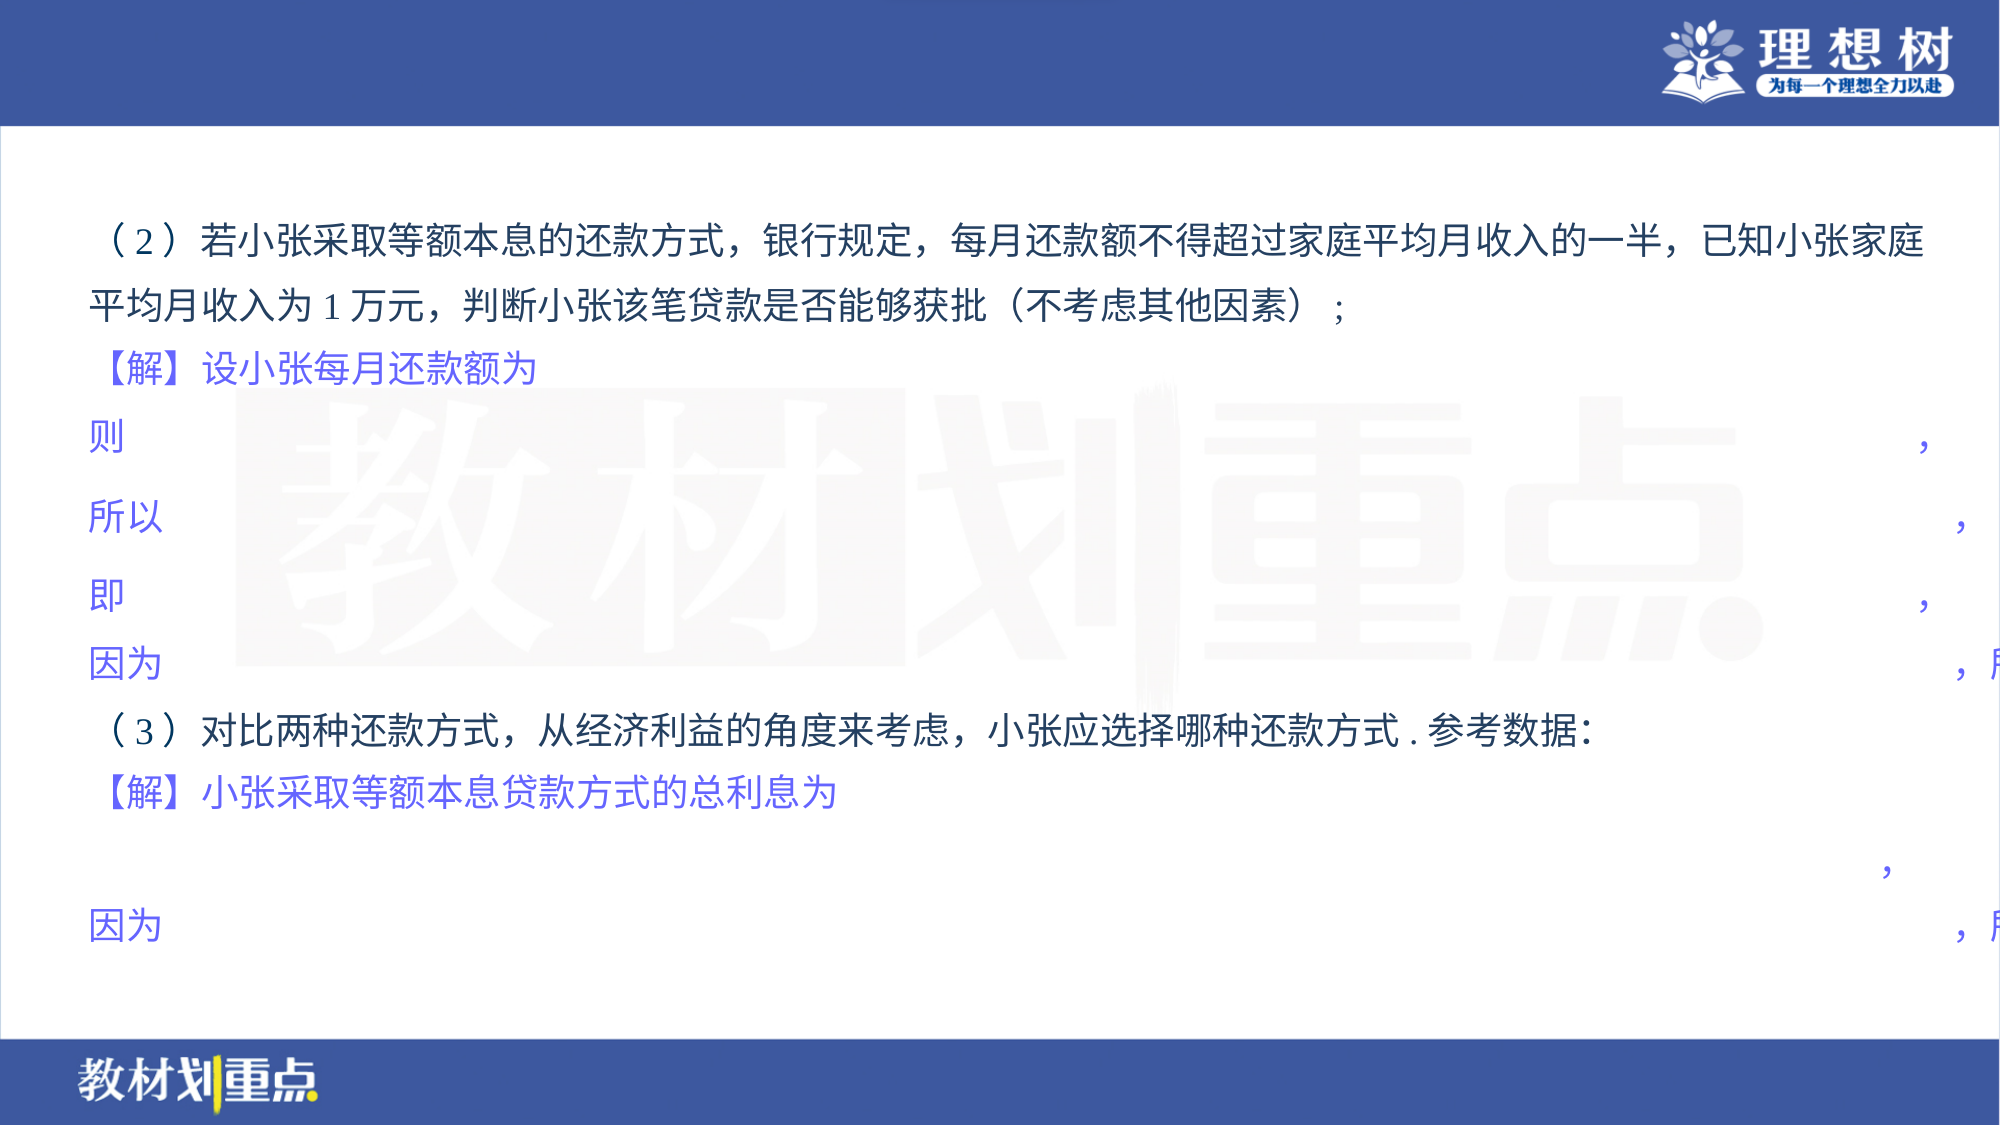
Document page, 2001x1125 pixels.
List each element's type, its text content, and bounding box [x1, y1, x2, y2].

text_box （2）若小张采取等额本息的还款方式，银行规定，每月还款额不得超过家庭平均月收入的一半，已知小张家庭 平均月收入为1万元，判断小张该笔贷款是否能够获批（不考虑其他因素）; [88, 193, 1911, 321]
picture [0, 0, 2000, 1125]
